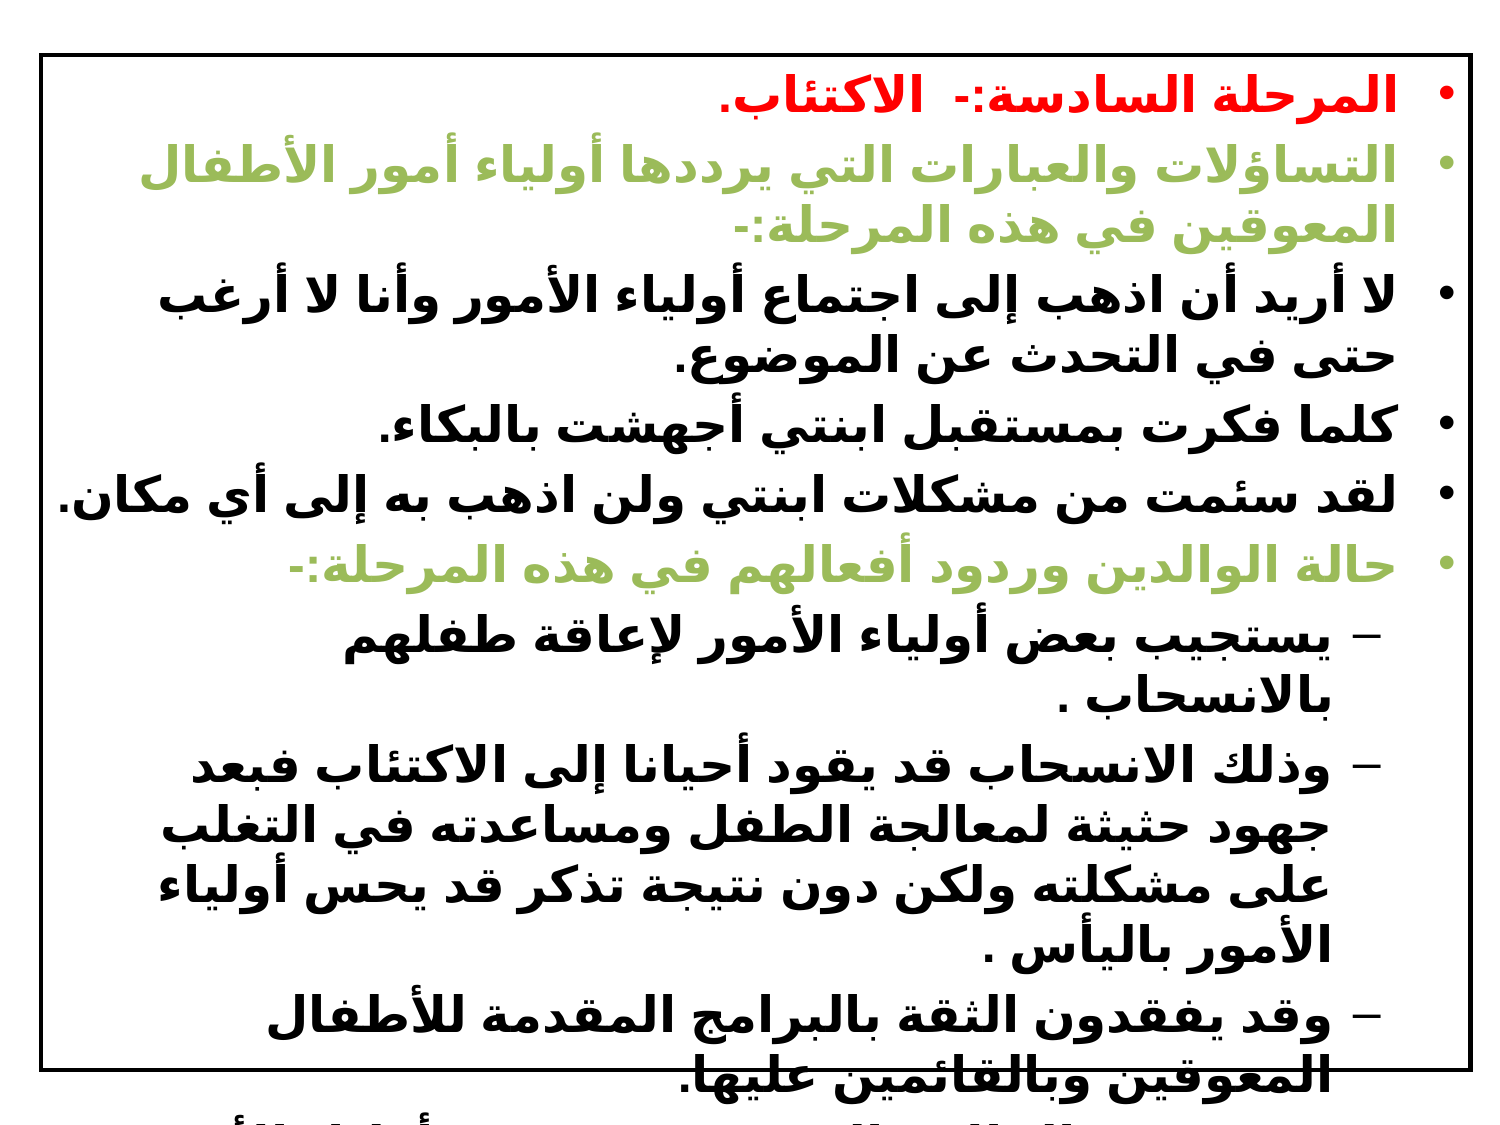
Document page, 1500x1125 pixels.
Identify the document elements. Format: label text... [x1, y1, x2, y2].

list المرحلة السادسة:- الاكتئاب. التساؤلات والعبارات التي يرددها أولياء أمور الأطفال المعوقين في هذه المرحلة:- لا أريد أن اذهب إلى اجتماع أولياء الأمور وأنا لا أرغب حتى في التحدث عن الموضوع. كلما فكرت بمستقبل ابنتي أجهشت بالبكاء. لقد سئمت من مشكلات ابنتي ولن اذهب به إلى أي مكان. حالة الوالدين وردود أفعالهم في هذه المرحلة:- يستجيب بعض أولياء الأمور لإعاقة طفلهم بالانسحاب . وذلك الانسحاب قد يقود أحيانا إلى الاكتئاب فبعد جهود حثيثة لمعالجة الطفل ومساعدته في التغلب على مشكلته ولكن دون نتيجة تذكر قد يحس أولياء الأمور باليأس . وقد يفقدون الثقة بالبرامج المقدمة للأطفال المعوقين وبالقائمين عليها. وفي بعض الحالات الشديدة قد يفرض أولياء الأمور قيودا حقيقية على أنشطتهم الاجتماعية والعامة إلى درجة دفعت بالبعض إلى وصف ما يحدث لهم وكان عيش في معتقل نفسي ذاتي. [39, 53, 1473, 1072]
